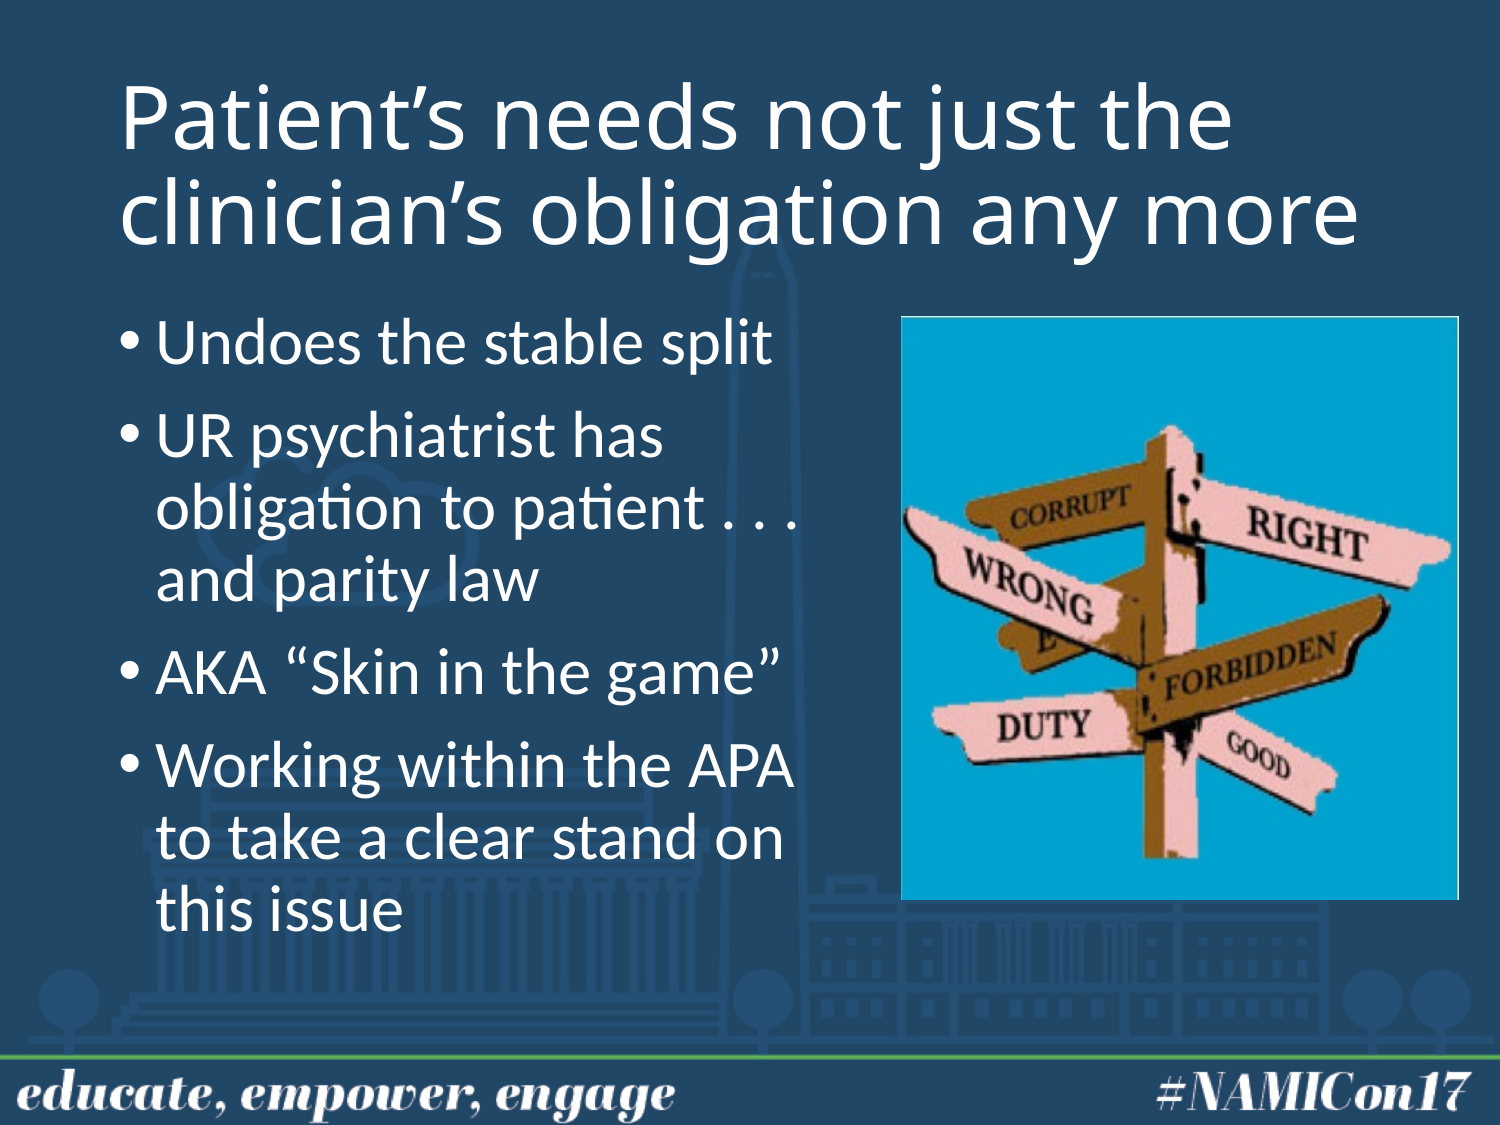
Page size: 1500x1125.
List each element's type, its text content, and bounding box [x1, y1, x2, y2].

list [901, 316, 1459, 900]
list Undoes the stable split UR psychiatrist has obligation to patient . . . and parity law AKA “Skin in the game” Working within the APA to take a clear stand on this issue [103, 299, 864, 1014]
picture [0, 0, 1500, 1125]
title Patient’s needs not just the clinician’s obligation any more [103, 59, 1397, 278]
